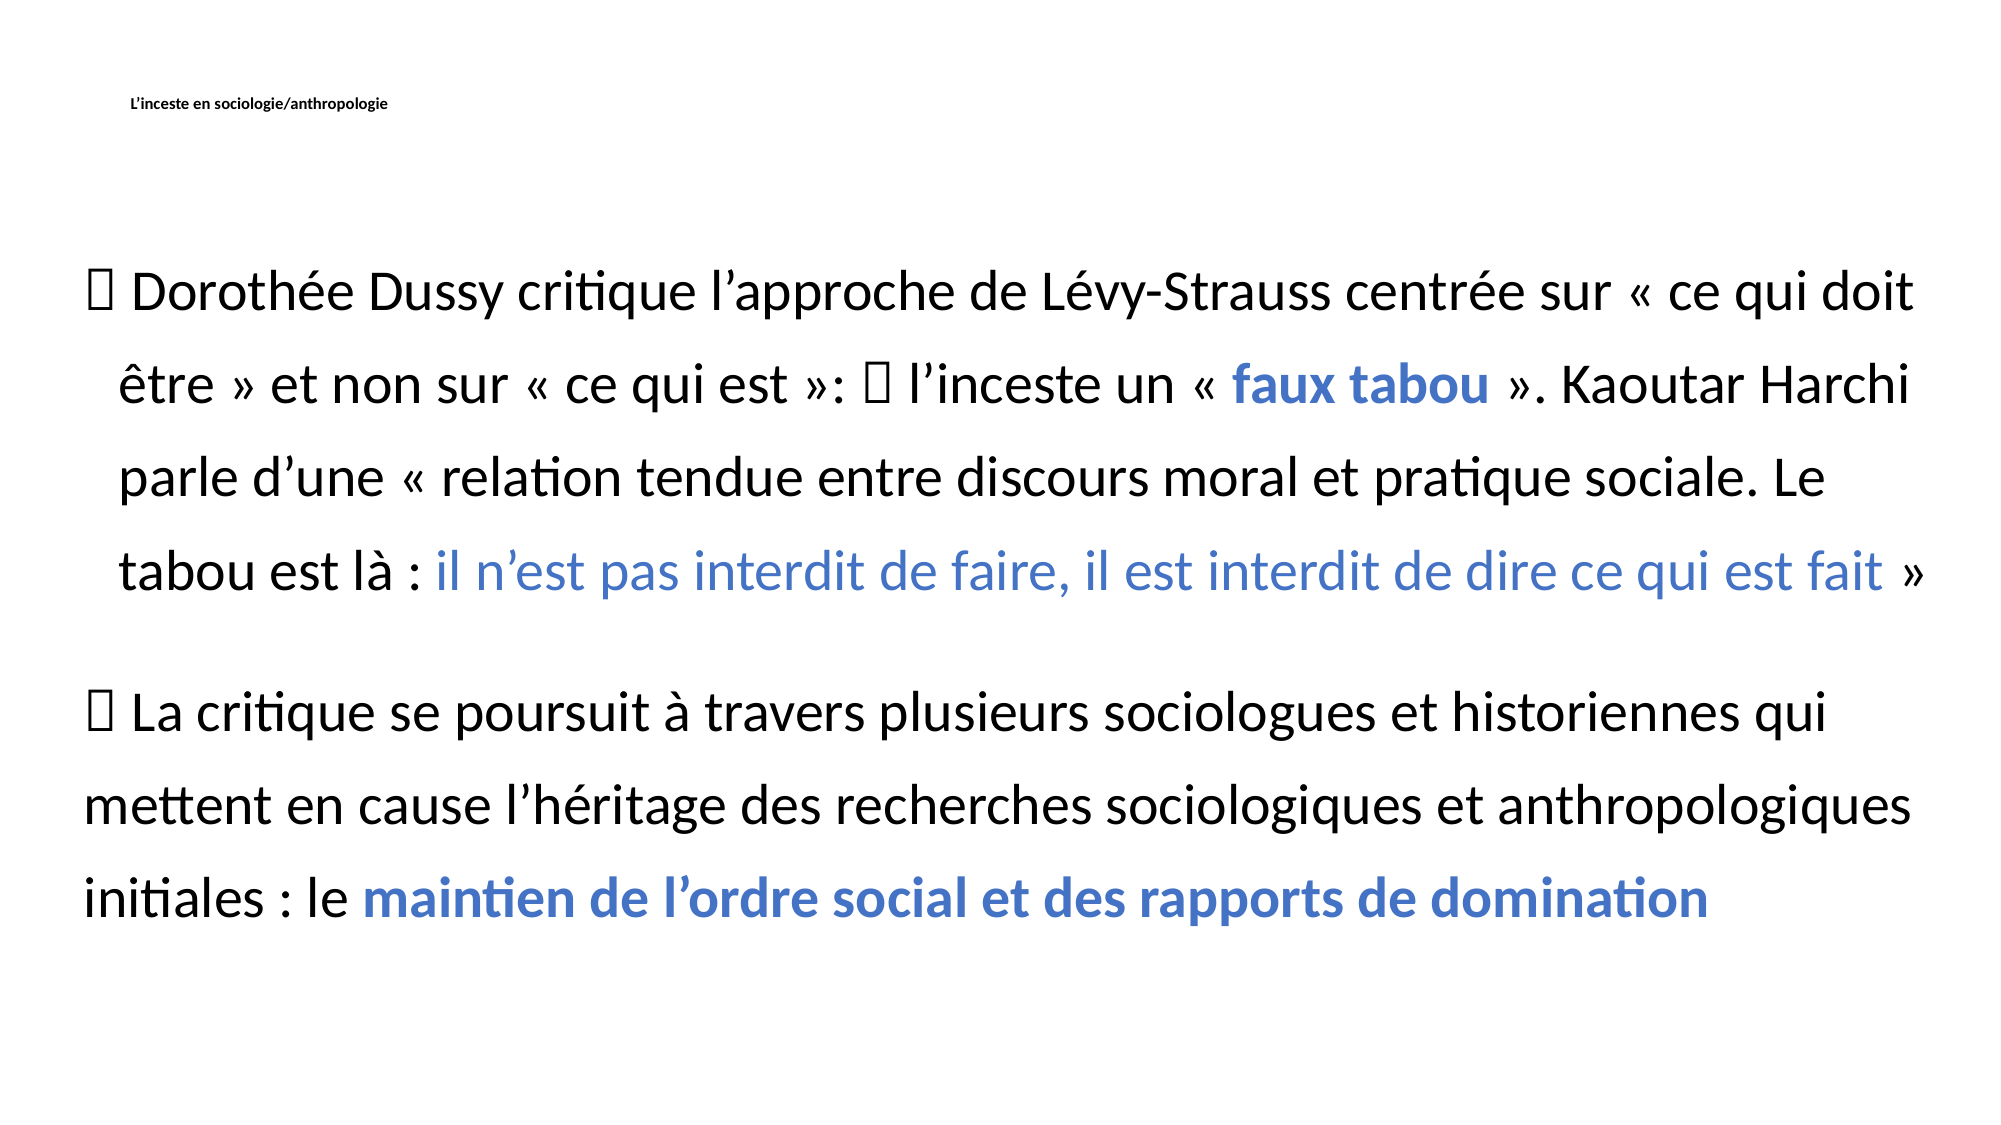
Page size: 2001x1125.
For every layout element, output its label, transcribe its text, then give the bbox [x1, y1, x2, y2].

title L’inceste en sociologie/anthropologie [115, 51, 1863, 163]
list  Dorothée Dussy critique l’approche de Lévy-Strauss centrée sur « ce qui doit être » et non sur « ce qui est »:  l’inceste un « faux tabou ». Kaoutar Harchi parle d’une « relation tendue entre discours moral et pratique sociale. Le tabou est là : il n’est pas interdit de faire, il est interdit de dire ce qui est fait »  La critique se poursuit à travers plusieurs sociologues et historiennes qui mettent en cause l’héritage des recherches sociologiques et anthropologiques initiales : le maintien de l’ordre social et des rapports de domination [68, 181, 1955, 1074]
